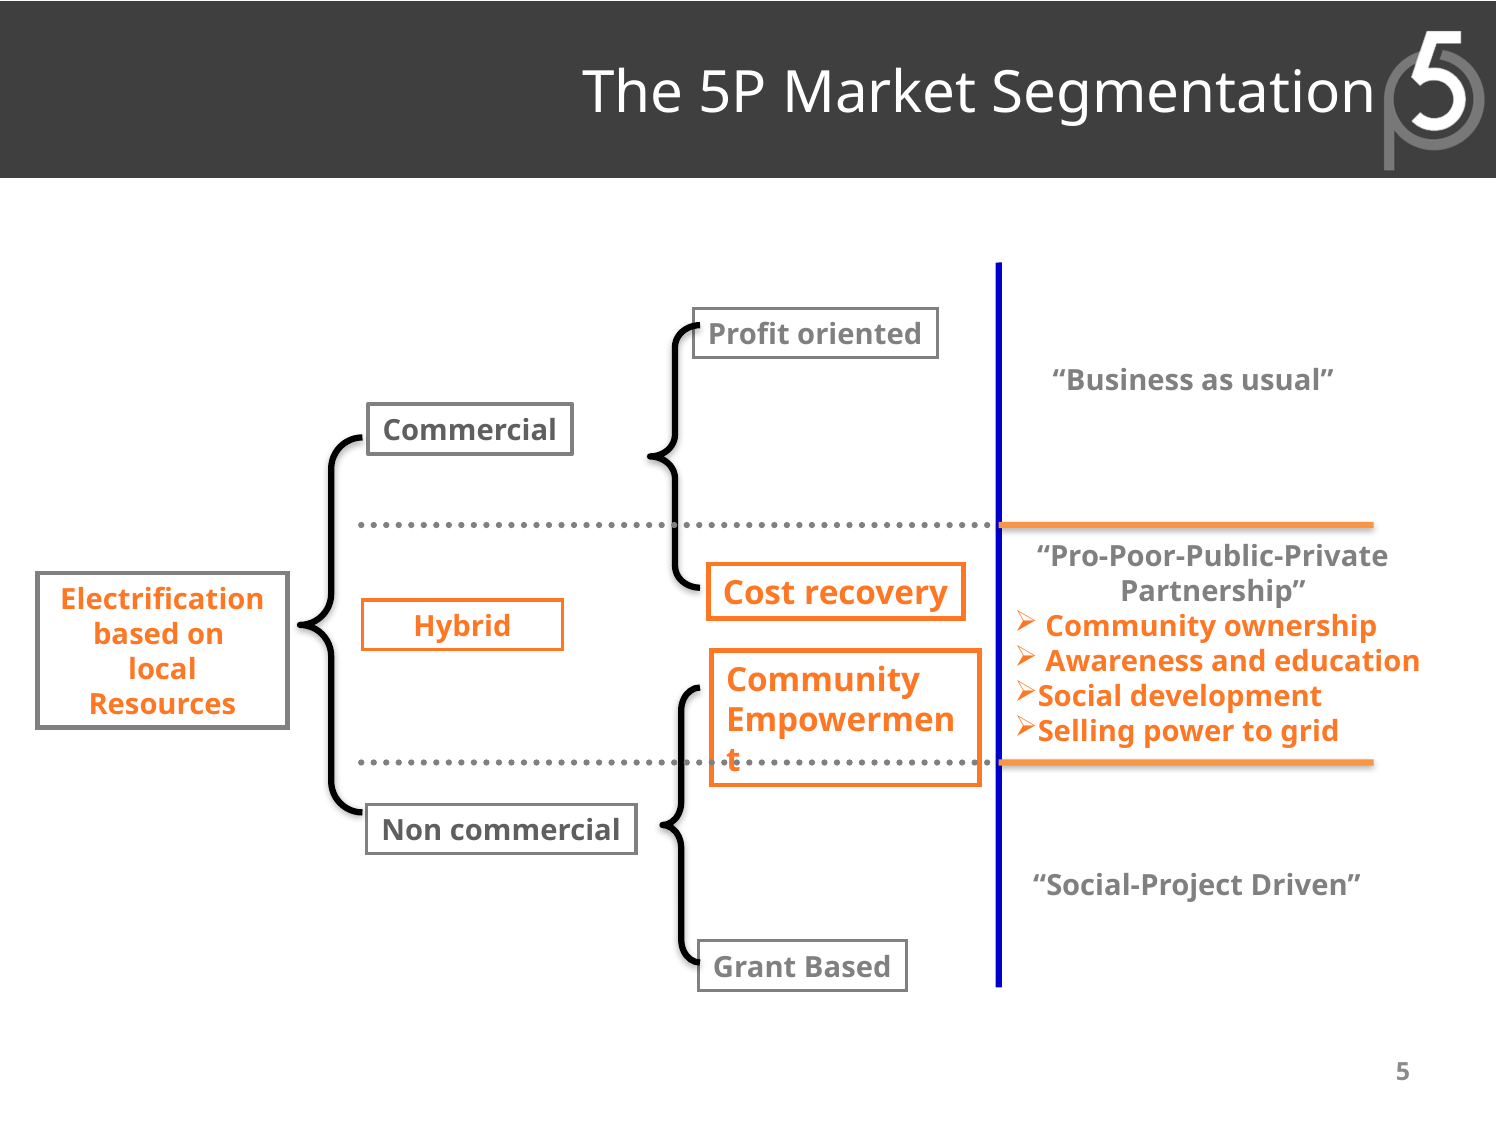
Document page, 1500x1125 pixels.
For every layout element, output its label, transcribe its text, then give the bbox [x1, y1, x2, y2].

text_box Profit oriented [693, 308, 938, 358]
text_box Community Empowerment [711, 650, 980, 785]
text_box [659, 684, 701, 966]
text_box Commercial [366, 402, 574, 456]
text_box [646, 322, 701, 591]
text_box “Business as usual” [1037, 353, 1349, 404]
text_box Non commercial [366, 804, 636, 854]
text_box “Pro-Poor-Public-Private Partnership” [954, 530, 1472, 615]
slide_number 5 [1074, 1042, 1425, 1103]
text_box Grant Based [698, 940, 907, 991]
text_box Hybrid [362, 599, 563, 650]
text_box Cost recovery [708, 563, 964, 619]
text_box Community ownership Awareness and education Social development Selling power to grid [999, 599, 1478, 790]
text_box Electrification based on local Resources [37, 573, 288, 728]
picture [0, 1, 1496, 185]
text_box “Social-Project Driven” [1010, 858, 1376, 909]
text_box [998, 521, 1374, 529]
text_box [296, 434, 363, 816]
